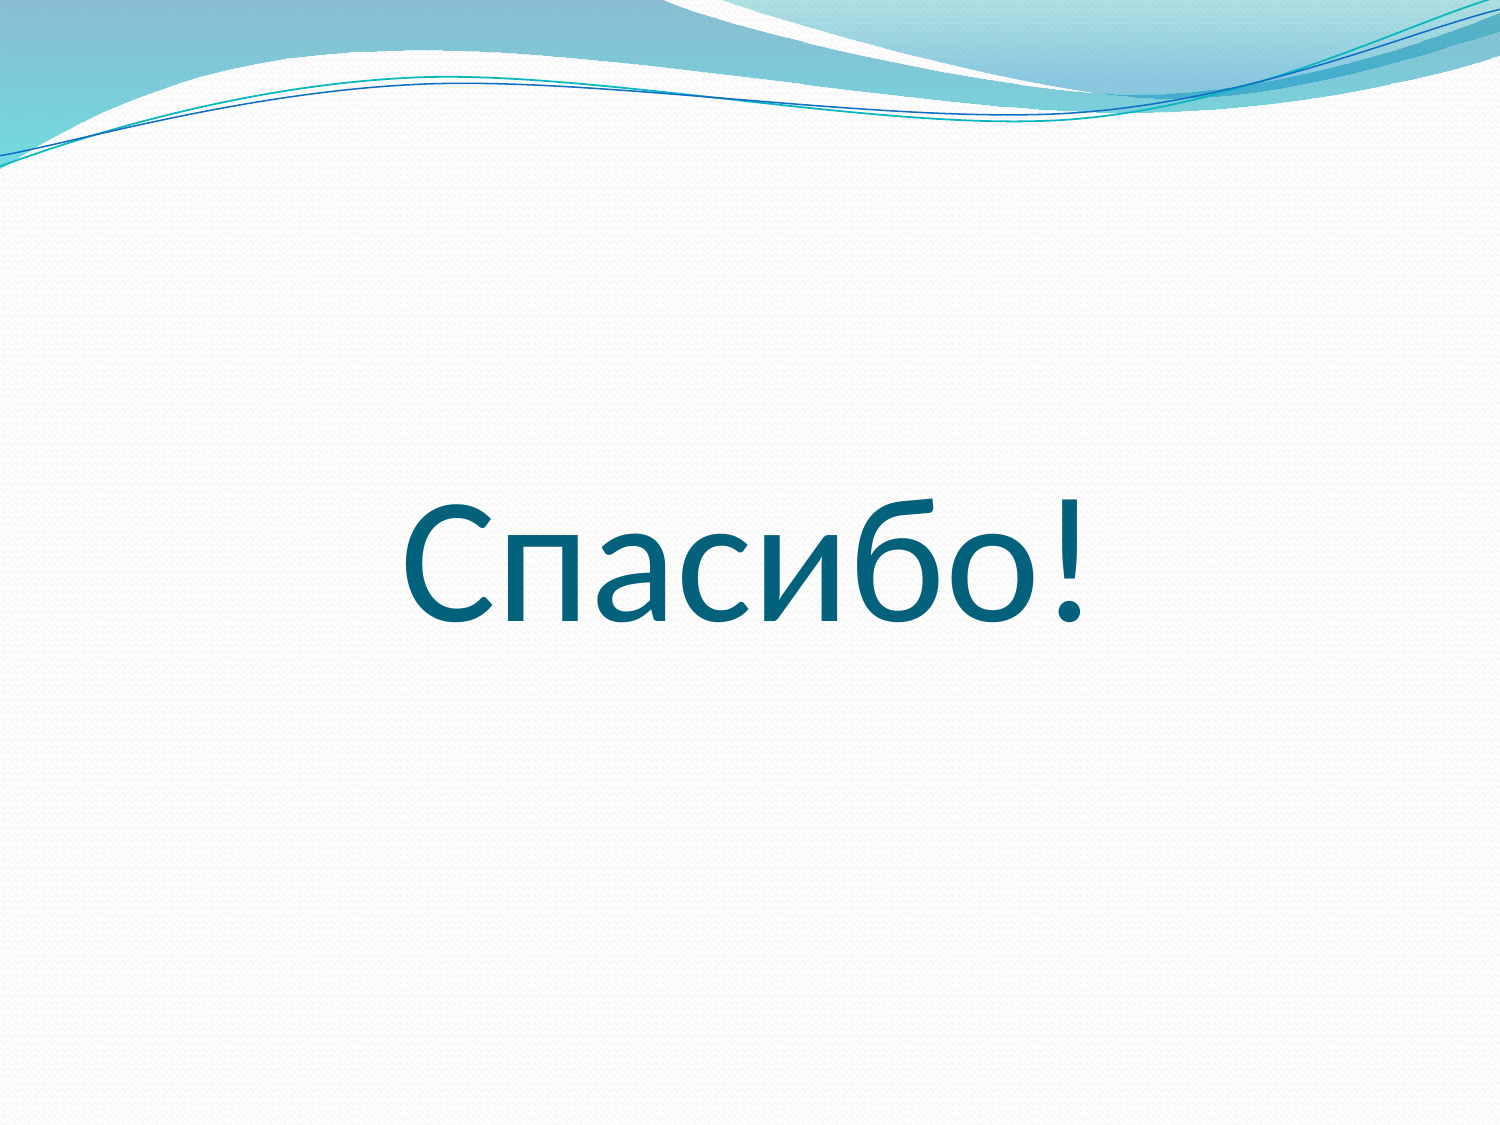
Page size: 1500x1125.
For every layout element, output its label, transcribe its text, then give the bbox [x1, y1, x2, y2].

title Спасибо! [75, 432, 1425, 657]
